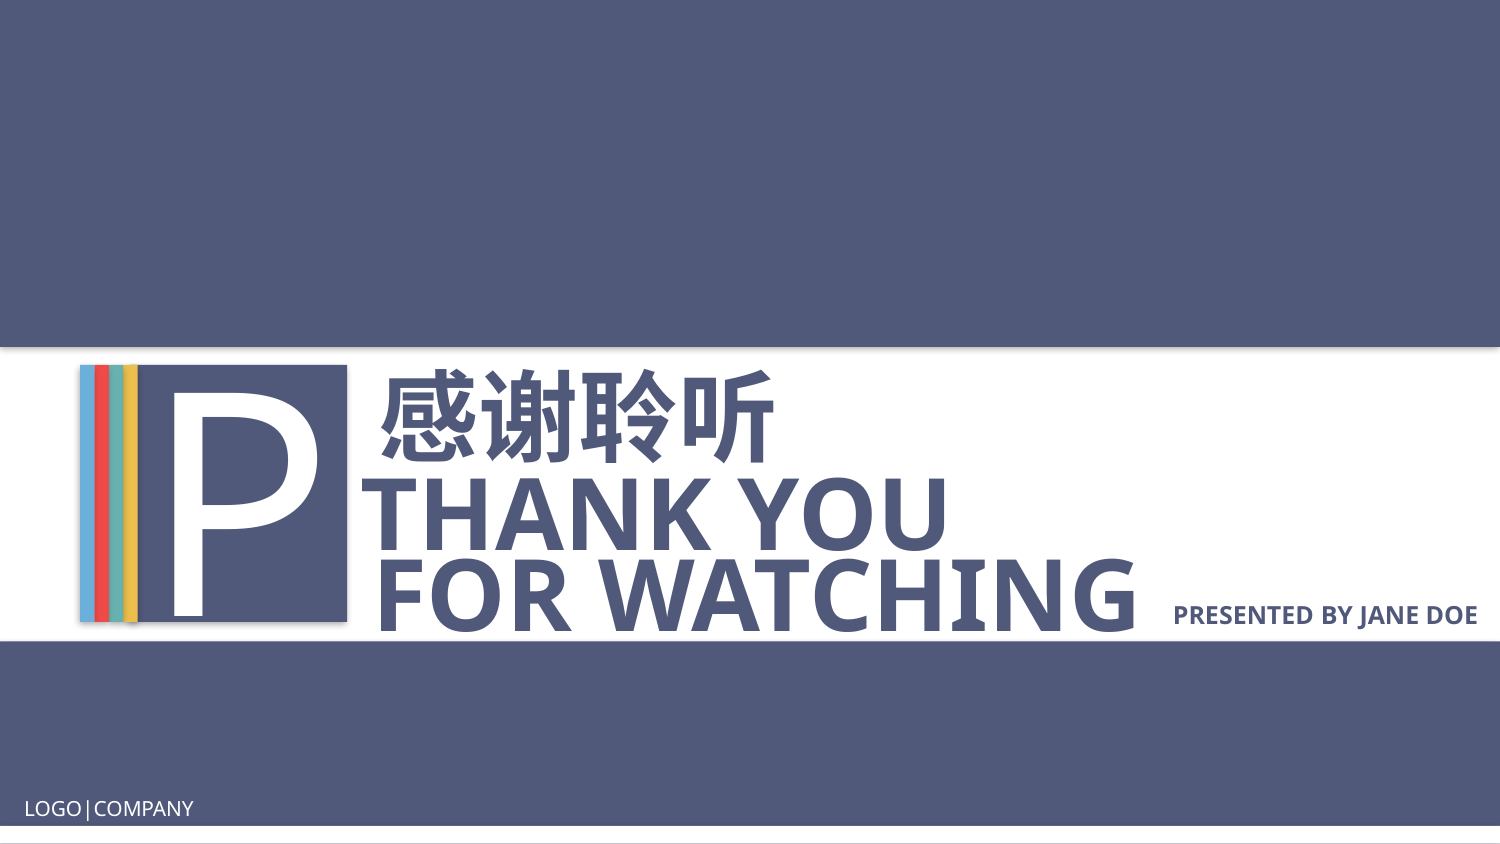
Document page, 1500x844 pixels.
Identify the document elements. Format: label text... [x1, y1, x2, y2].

text_box [124, 364, 138, 623]
text_box [110, 364, 124, 623]
text_box LOGO|COMPANY [9, 787, 209, 828]
text_box PRESENTED BY JANE DOE [1158, 591, 1493, 637]
text_box [79, 364, 95, 623]
text_box 感谢聆听 [363, 356, 794, 482]
text_box [0, 0, 1500, 348]
text_box P [129, 356, 348, 692]
text_box THANK YOU [346, 443, 969, 579]
text_box [0, 825, 1500, 844]
text_box FOR WATCHING [357, 524, 1158, 659]
text_box [95, 364, 110, 623]
text_box [0, 641, 1500, 825]
